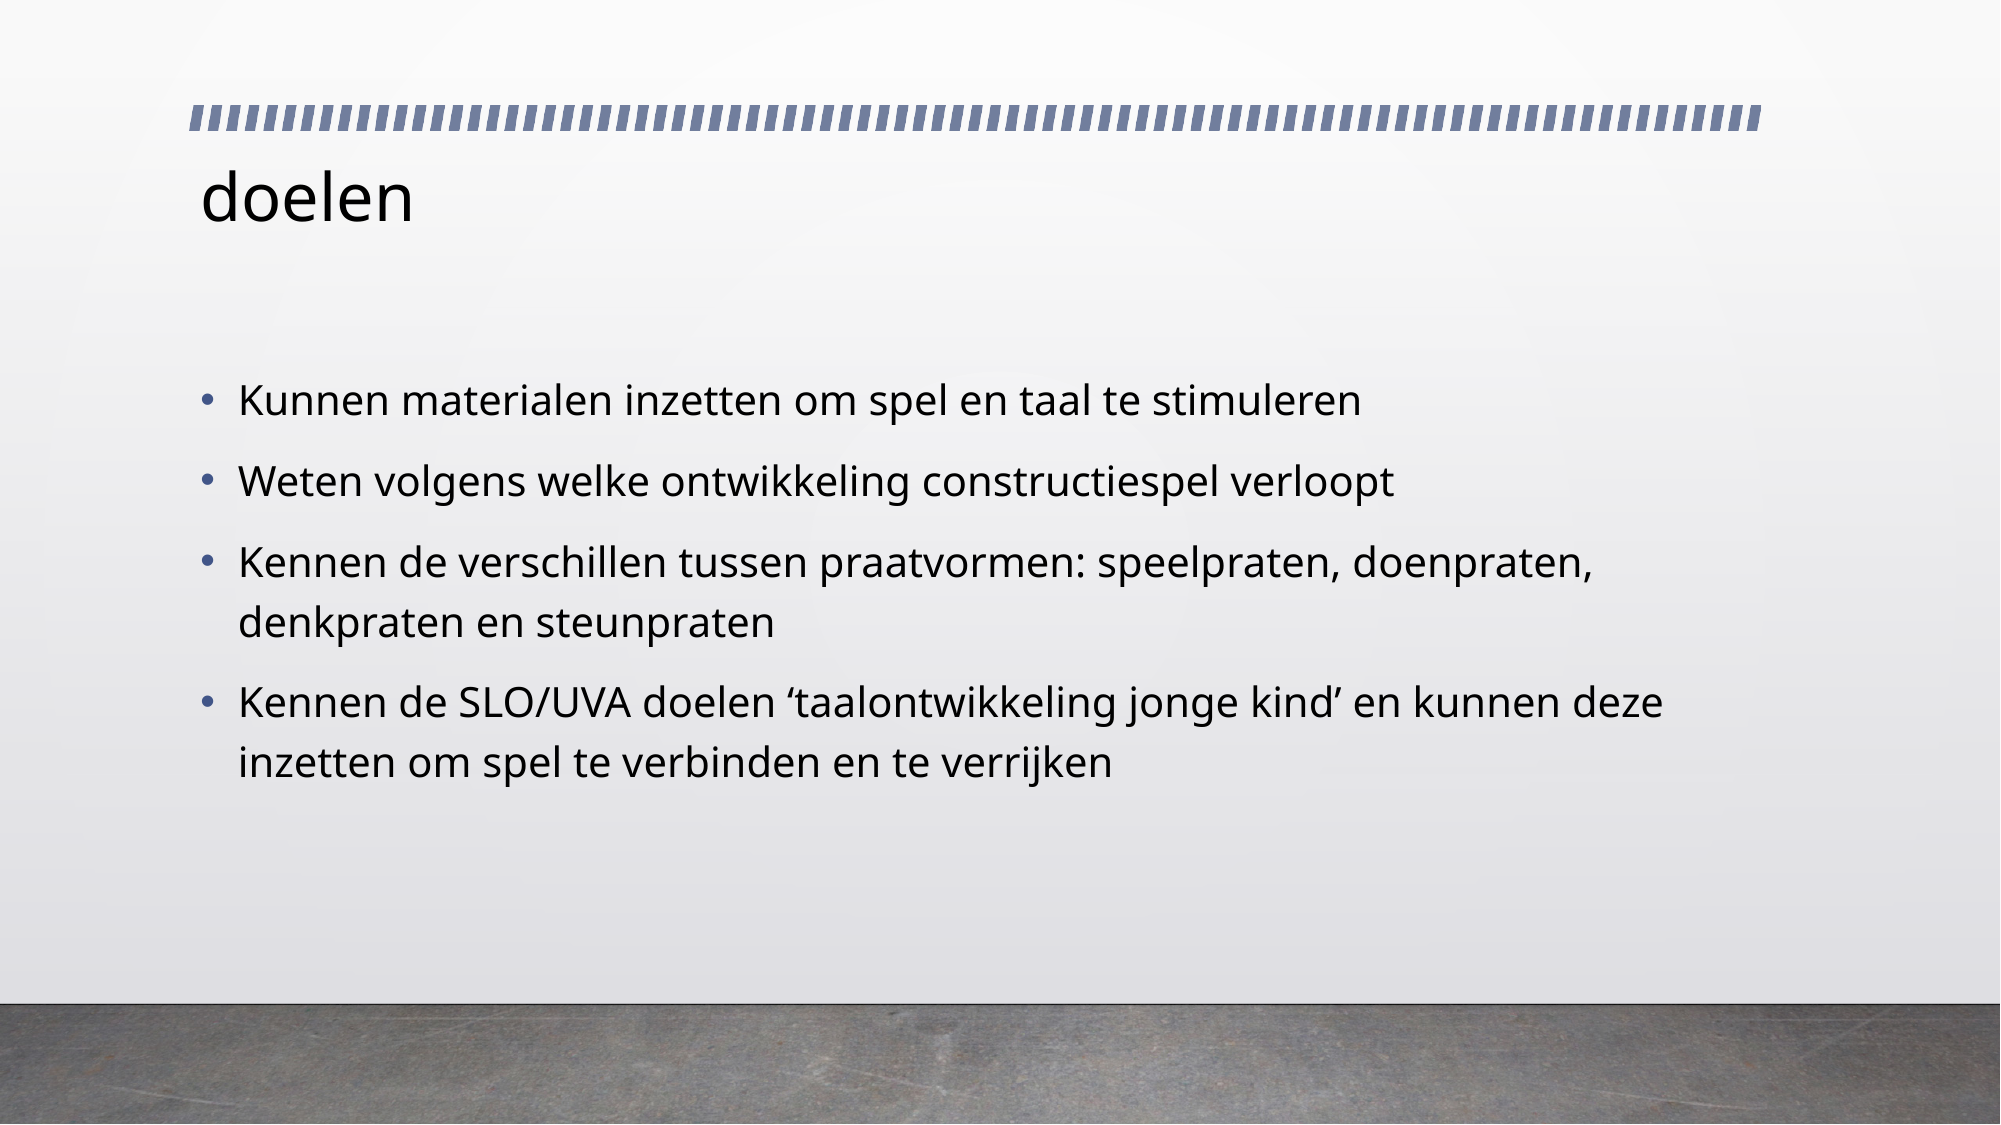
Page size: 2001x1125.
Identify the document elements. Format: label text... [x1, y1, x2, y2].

list Kunnen materialen inzetten om spel en taal te stimuleren Weten volgens welke ontwikkeling constructiespel verloopt Kennen de verschillen tussen praatvormen: speelpraten, doenpraten, denkpraten en steunpraten Kennen de SLO/UVA doelen ‘taalontwikkeling jonge kind’ en kunnen deze inzetten om spel te verbinden en te verrijken [185, 356, 1761, 897]
picture [0, 1004, 2000, 1124]
title doelen [185, 156, 1761, 329]
